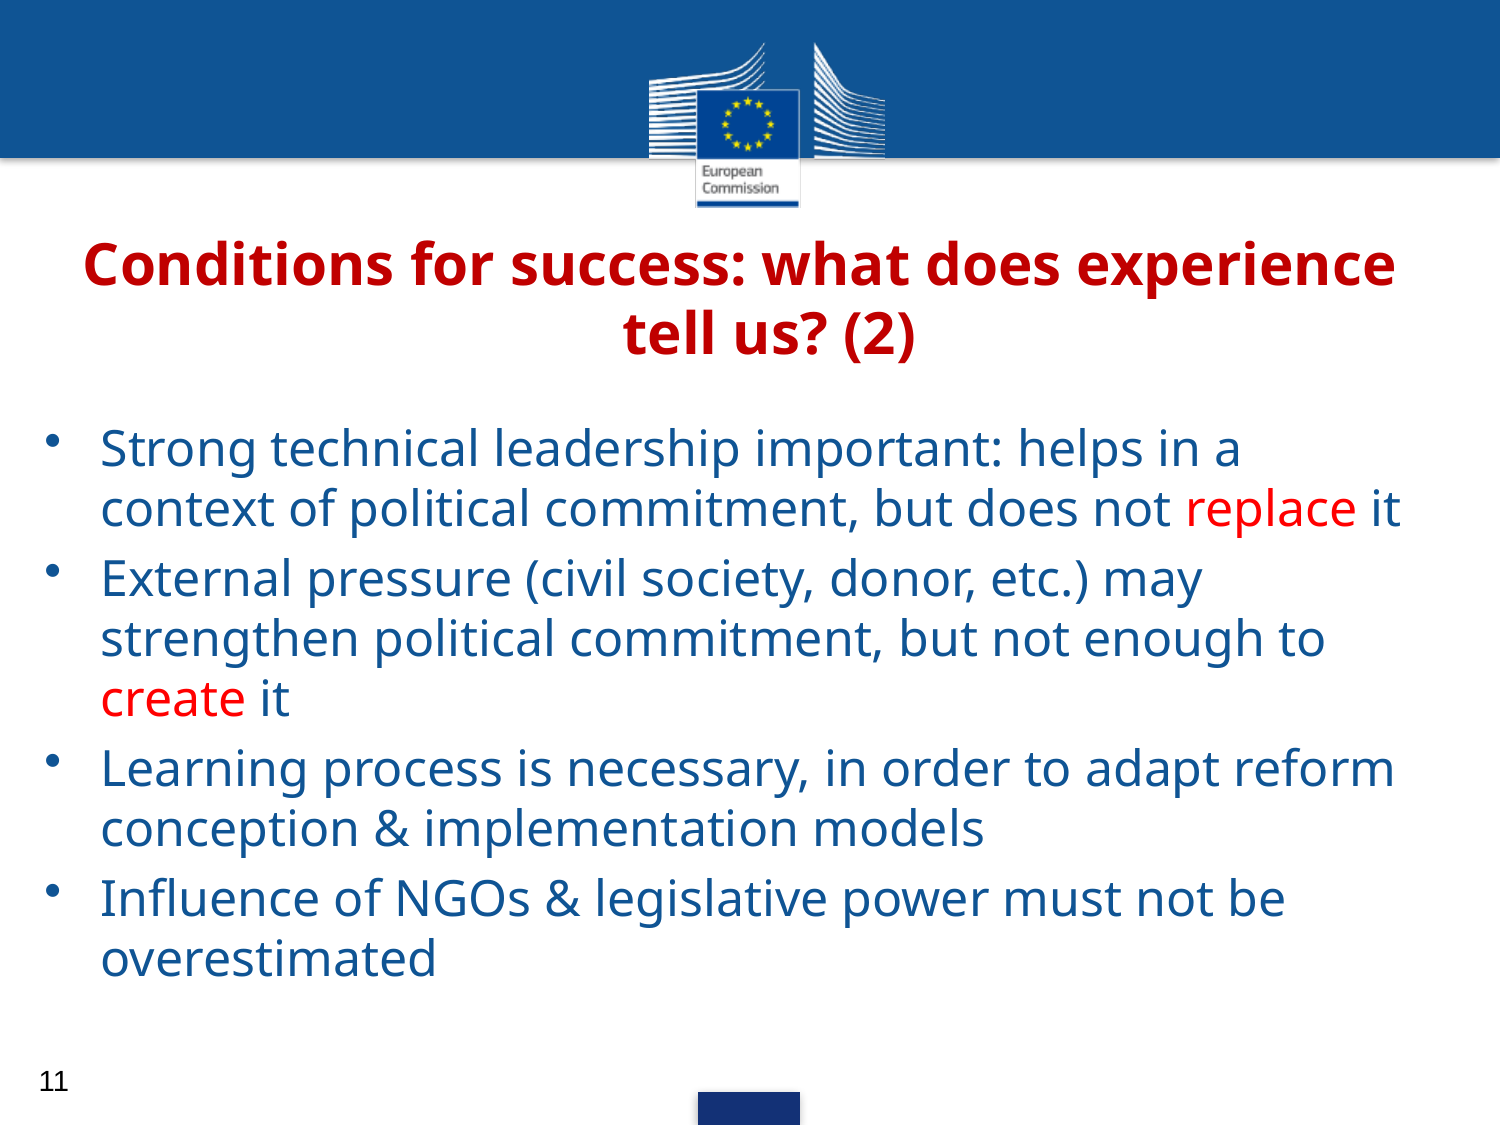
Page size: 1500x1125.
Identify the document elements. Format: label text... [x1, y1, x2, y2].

title Conditions for success: what does experience tell us? (2) [64, 219, 1415, 374]
slide_number 11 [0, 1054, 85, 1125]
list Strong technical leadership important: helps in a context of political commitment, but does not replace it External pressure (civil society, donor, etc.) may strengthen political commitment, but not enough to create it Learning process is necessary, in order to adapt reform conception & implementation models Influence of NGOs & legislative power must not be overestimated [29, 408, 1425, 1059]
picture [649, 42, 885, 208]
